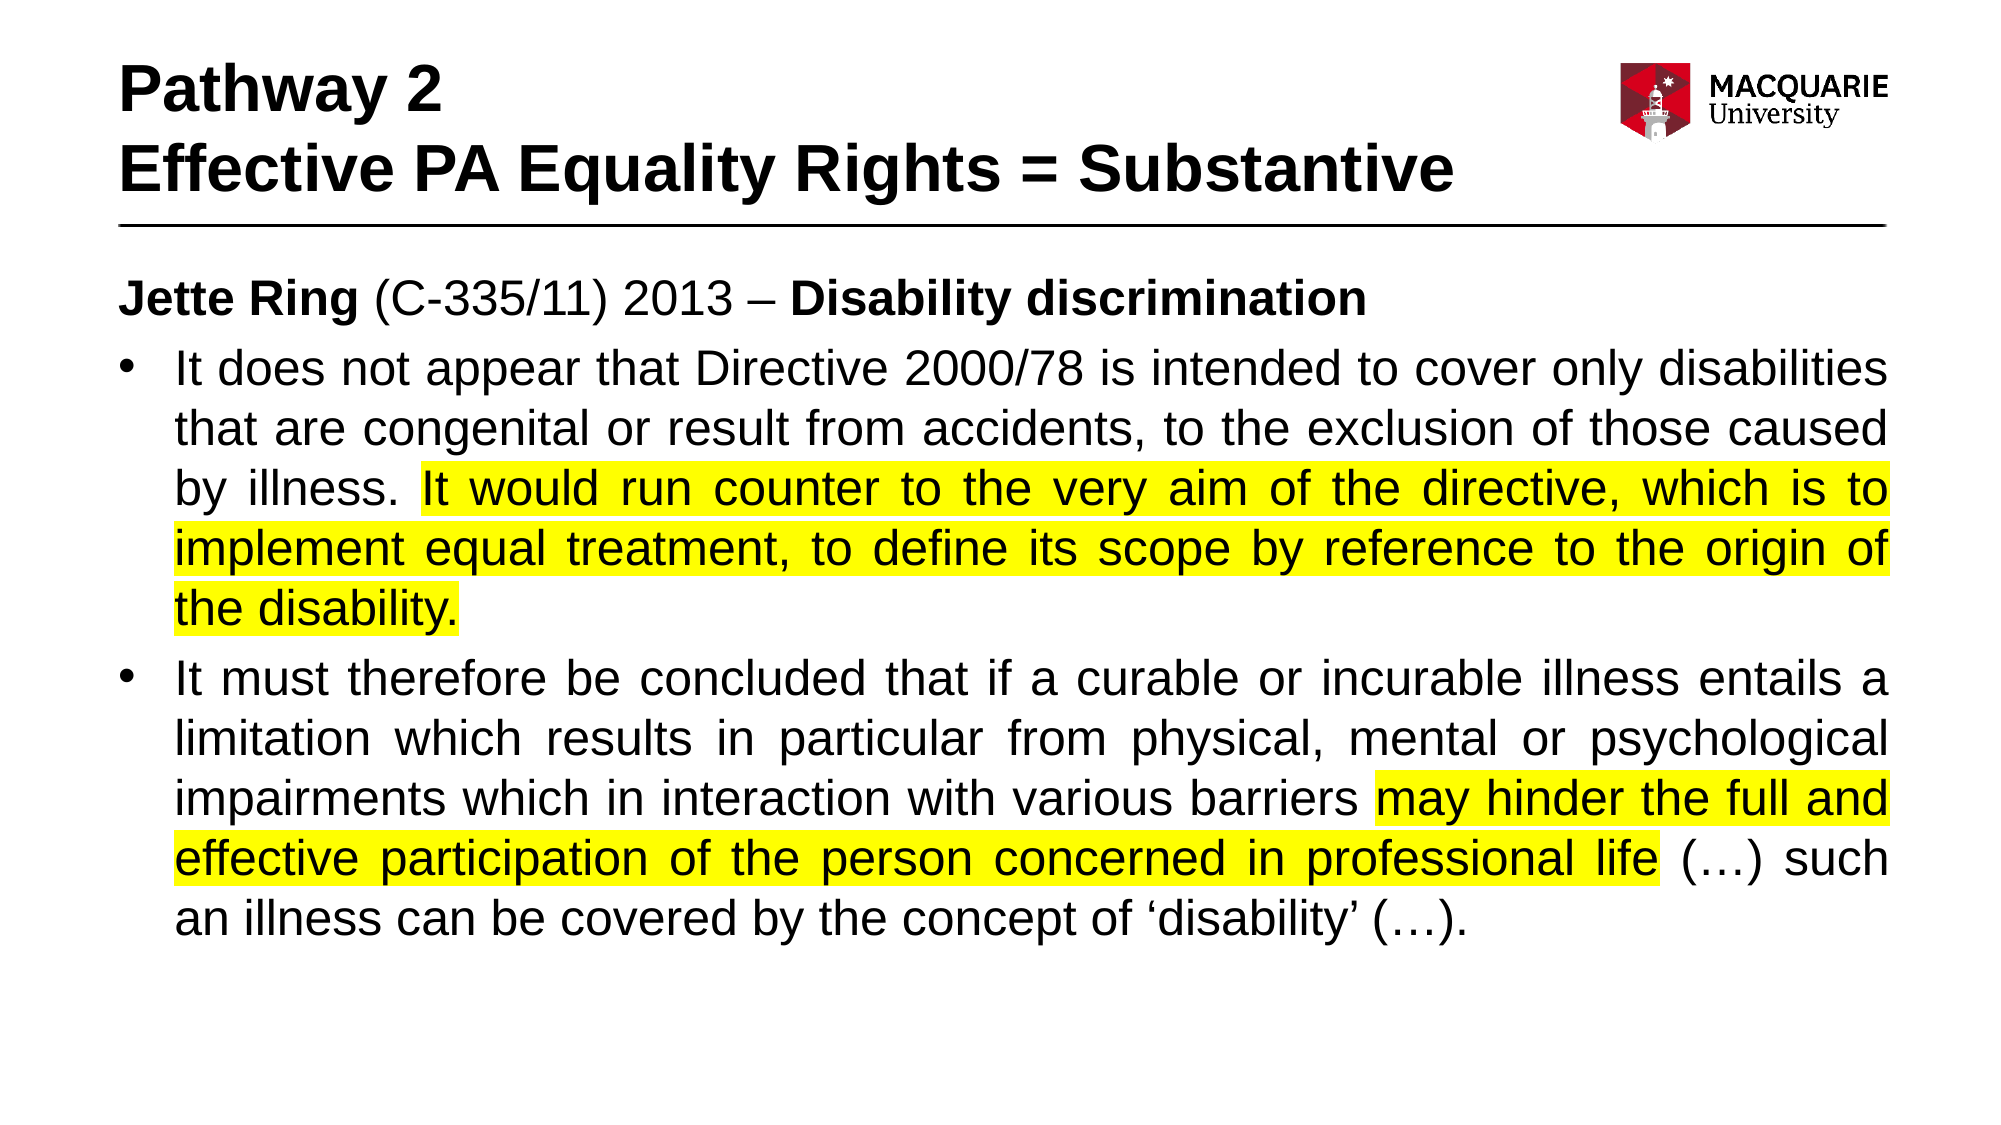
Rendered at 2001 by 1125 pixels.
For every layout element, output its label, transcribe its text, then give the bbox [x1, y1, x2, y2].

picture [1586, 35, 1922, 161]
title Pathway 2 Effective PA Equality Rights = Substantive [118, 45, 1557, 213]
list Jette Ring (C‑335/11) 2013 – Disability discrimination It does not appear that Directive 2000/78 is intended to cover only disabilities that are congenital or result from accidents, to the exclusion of those caused by illness. It would run counter to the very aim of the directive, which is to implement equal treatment, to define its scope by reference to the origin of the disability. It must therefore be concluded that if a curable or incurable illness entails a limitation which results in particular from physical, mental or psychological impairments which in interaction with various barriers may hinder the full and effective participation of the person concerned in professional life (…) such an illness can be covered by the concept of ‘disability’ (…). [118, 265, 1890, 1063]
